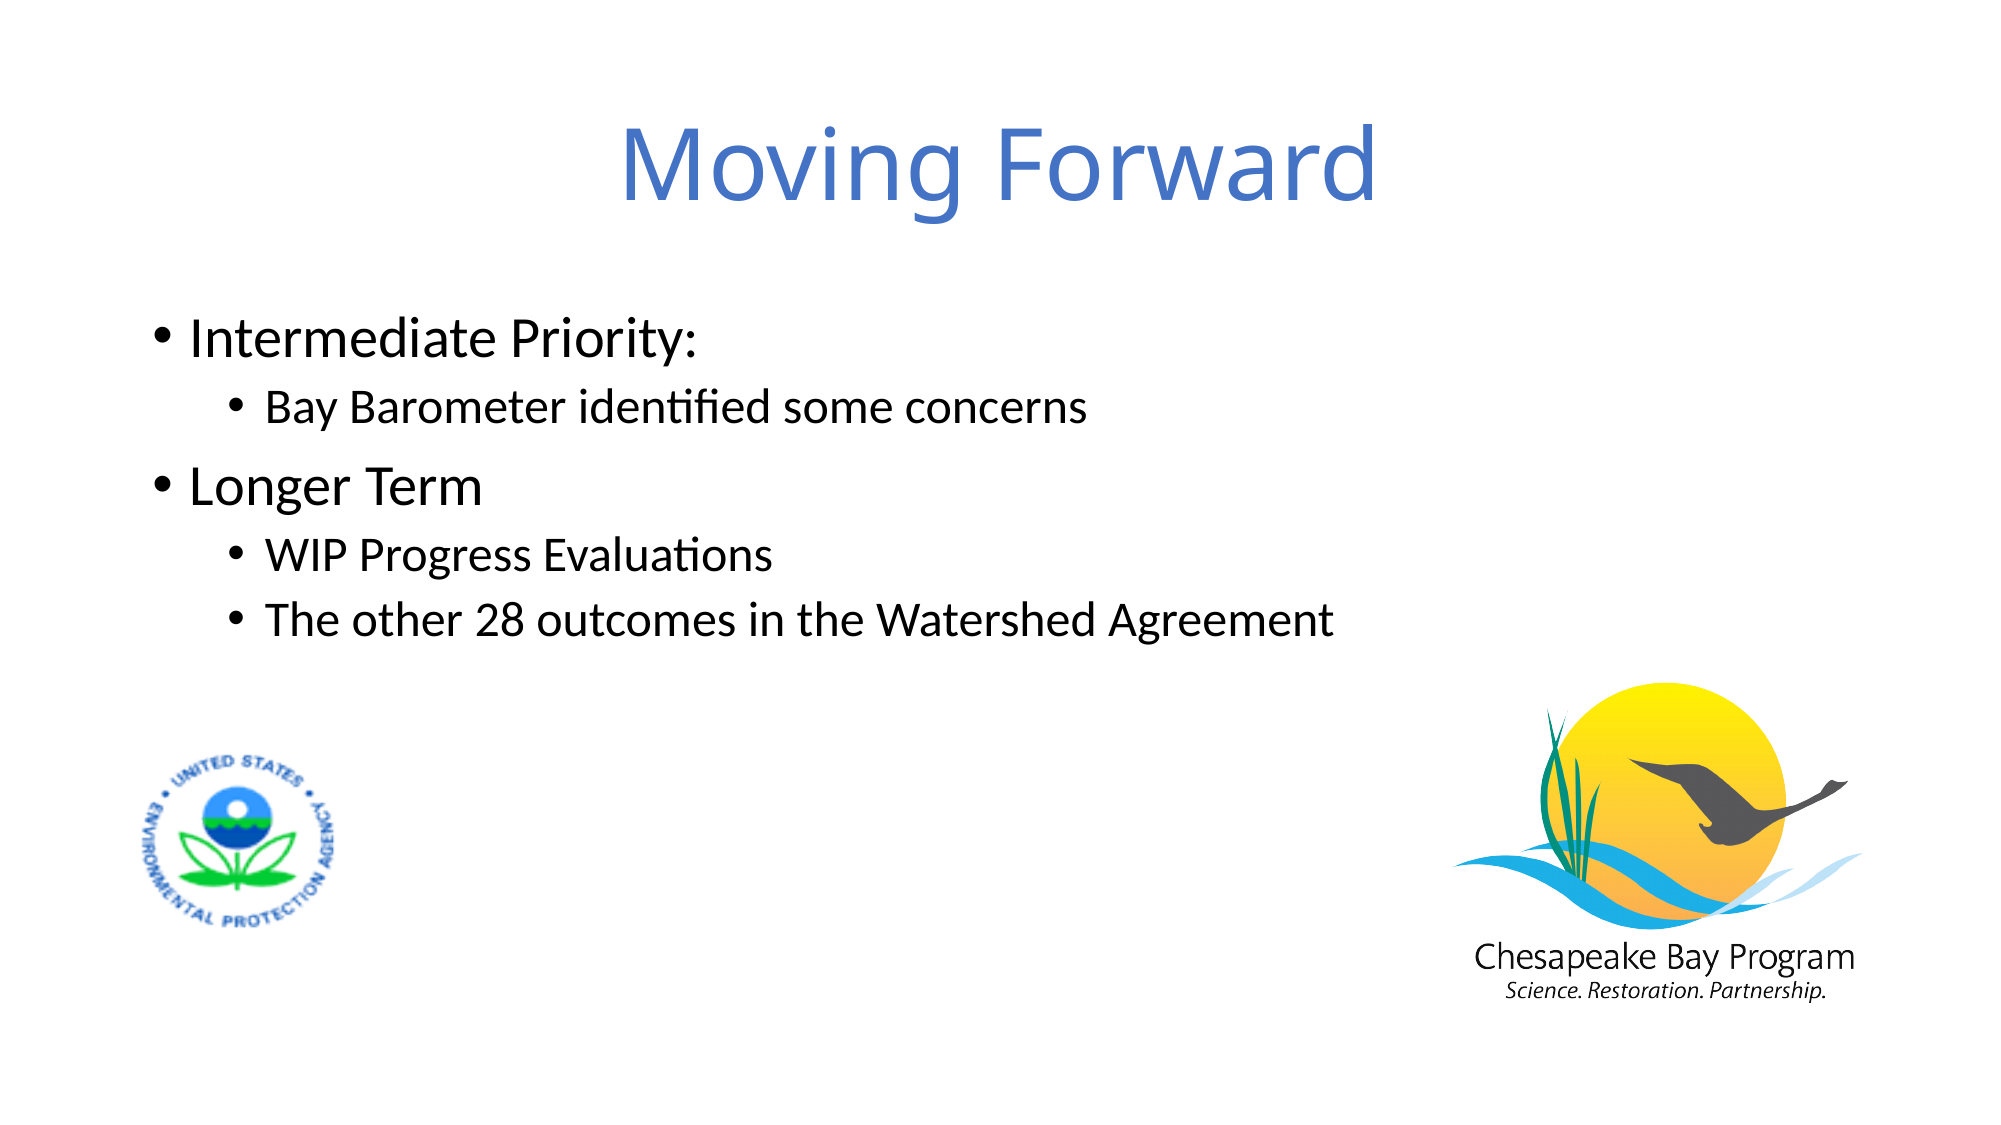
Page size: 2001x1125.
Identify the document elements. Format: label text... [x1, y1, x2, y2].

picture [137, 748, 343, 936]
title Moving Forward [137, 59, 1863, 278]
list Intermediate Priority: Bay Barometer identified some concerns Longer Term WIP Progress Evaluations The other 28 outcomes in the Watershed Agreement [137, 299, 1863, 1014]
picture [1451, 680, 1863, 1003]
